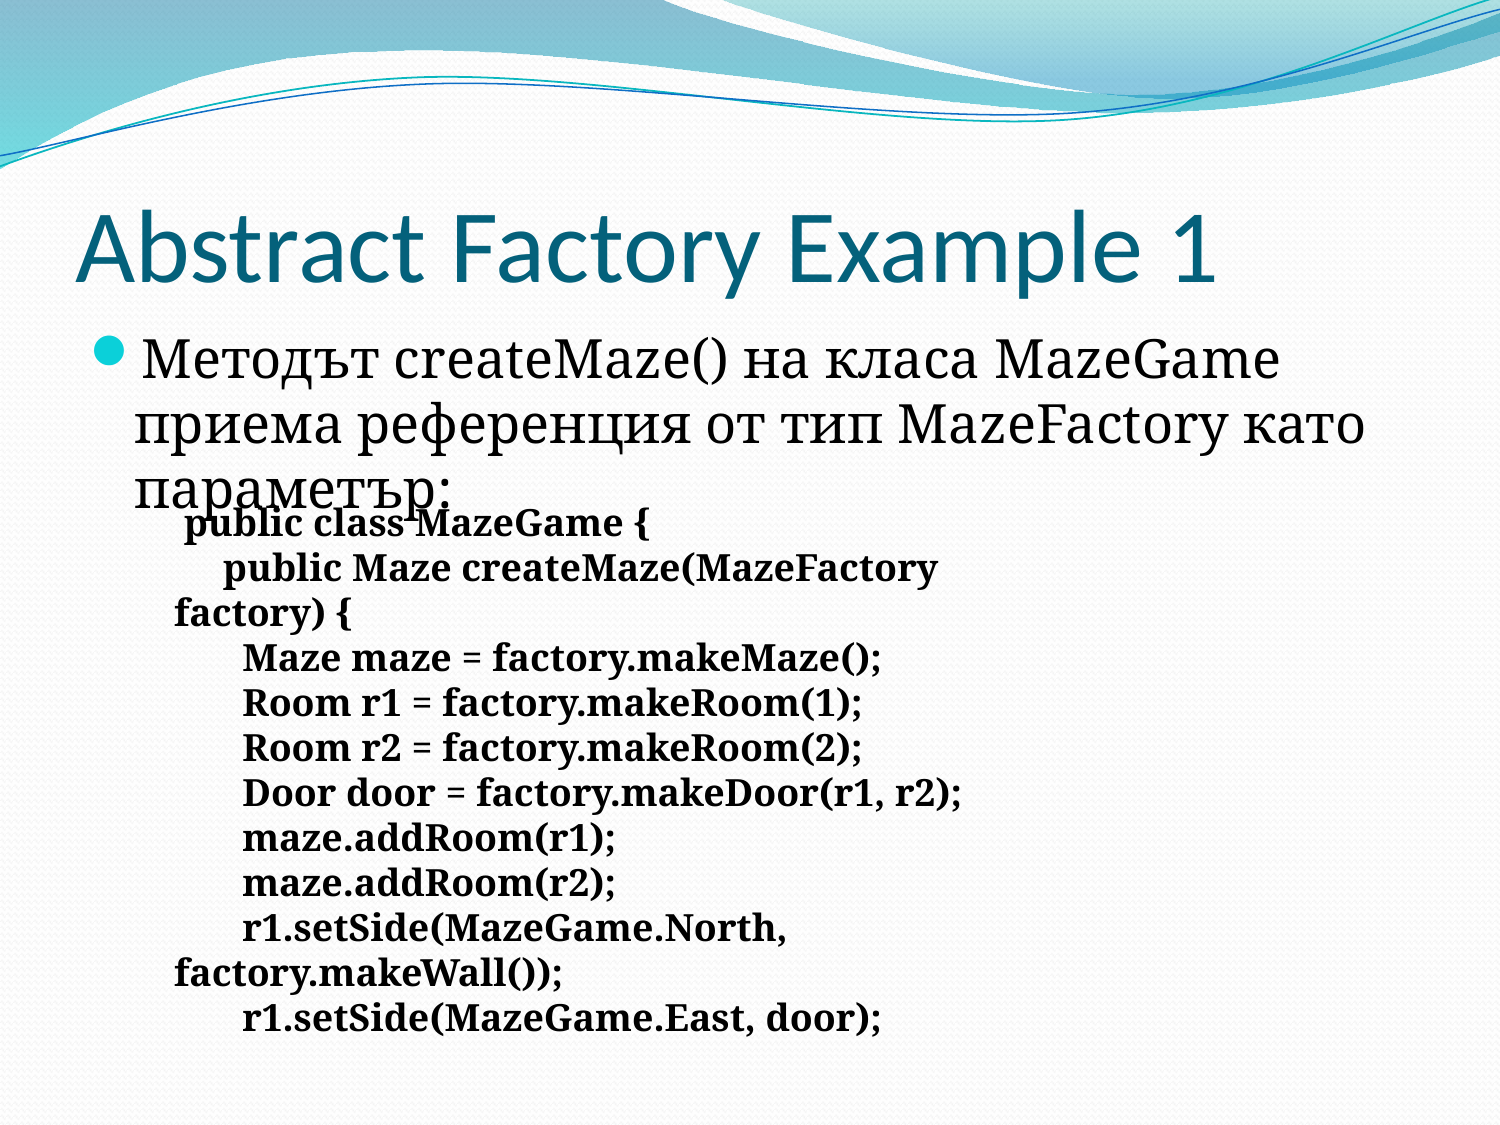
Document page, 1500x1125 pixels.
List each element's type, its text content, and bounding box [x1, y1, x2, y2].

title Abstract Factory Example 1 [75, 115, 1425, 303]
text_box public class MazeGame { public Maze createMaze(MazeFactory factory) { Maze maze = factory.makeMaze(); Room r1 = factory.makeRoom(1); Room r2 = factory.makeRoom(2); Door door = factory.makeDoor(r1, r2); maze.addRoom(r1); maze.addRoom(r2); r1.setSide(MazeGame.North, factory.makeWall()); r1.setSide(MazeGame.East, door); [159, 491, 1069, 1047]
list Методът createMaze() на класа MazeGame приема референция от тип MazeFactory като параметър: [75, 317, 1425, 1038]
